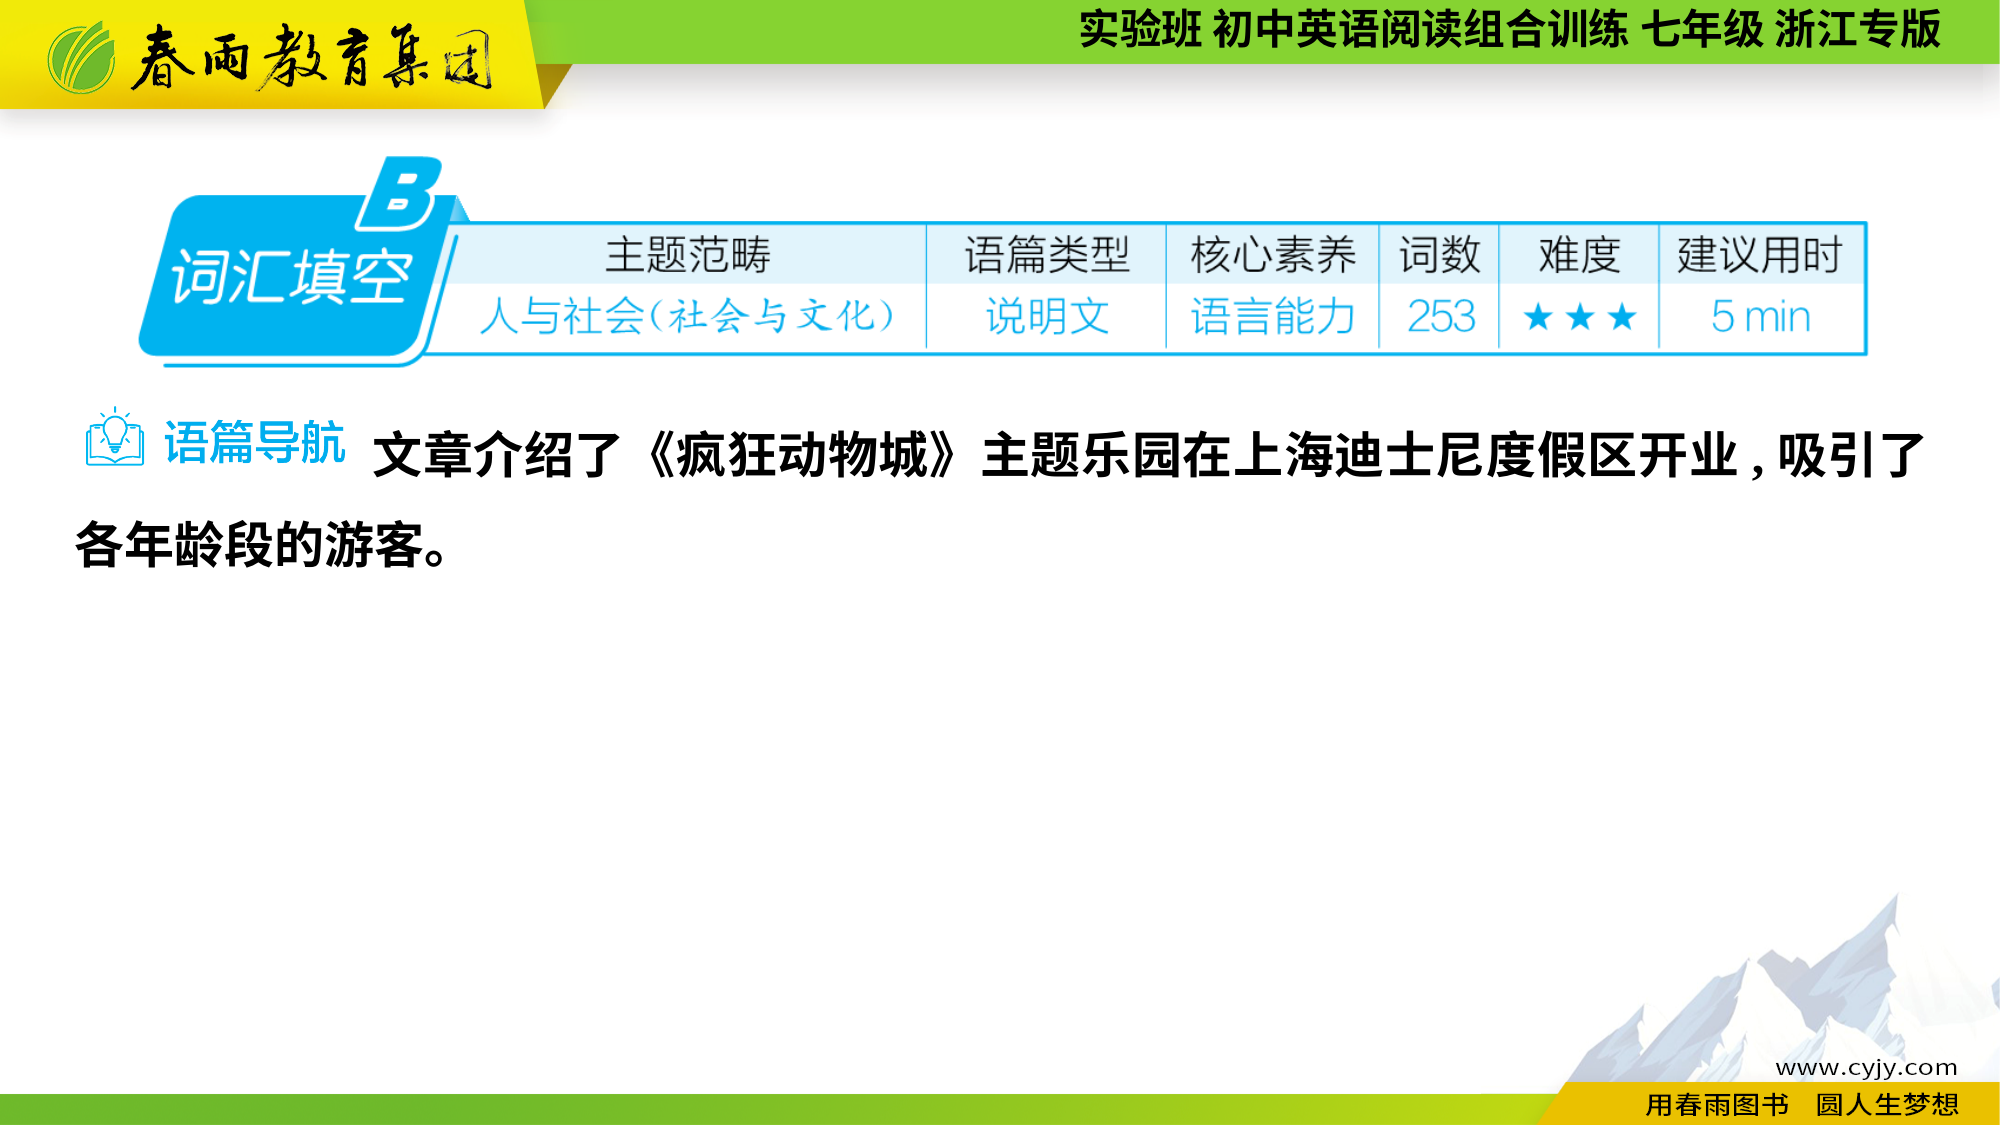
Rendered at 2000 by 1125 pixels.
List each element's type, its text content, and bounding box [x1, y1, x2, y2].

picture [0, 0, 2000, 1125]
list 文章介绍了《疯狂动物城》主题乐园在上海迪士尼度假区开业,吸引了各年龄段的游客。 [59, 385, 1944, 572]
